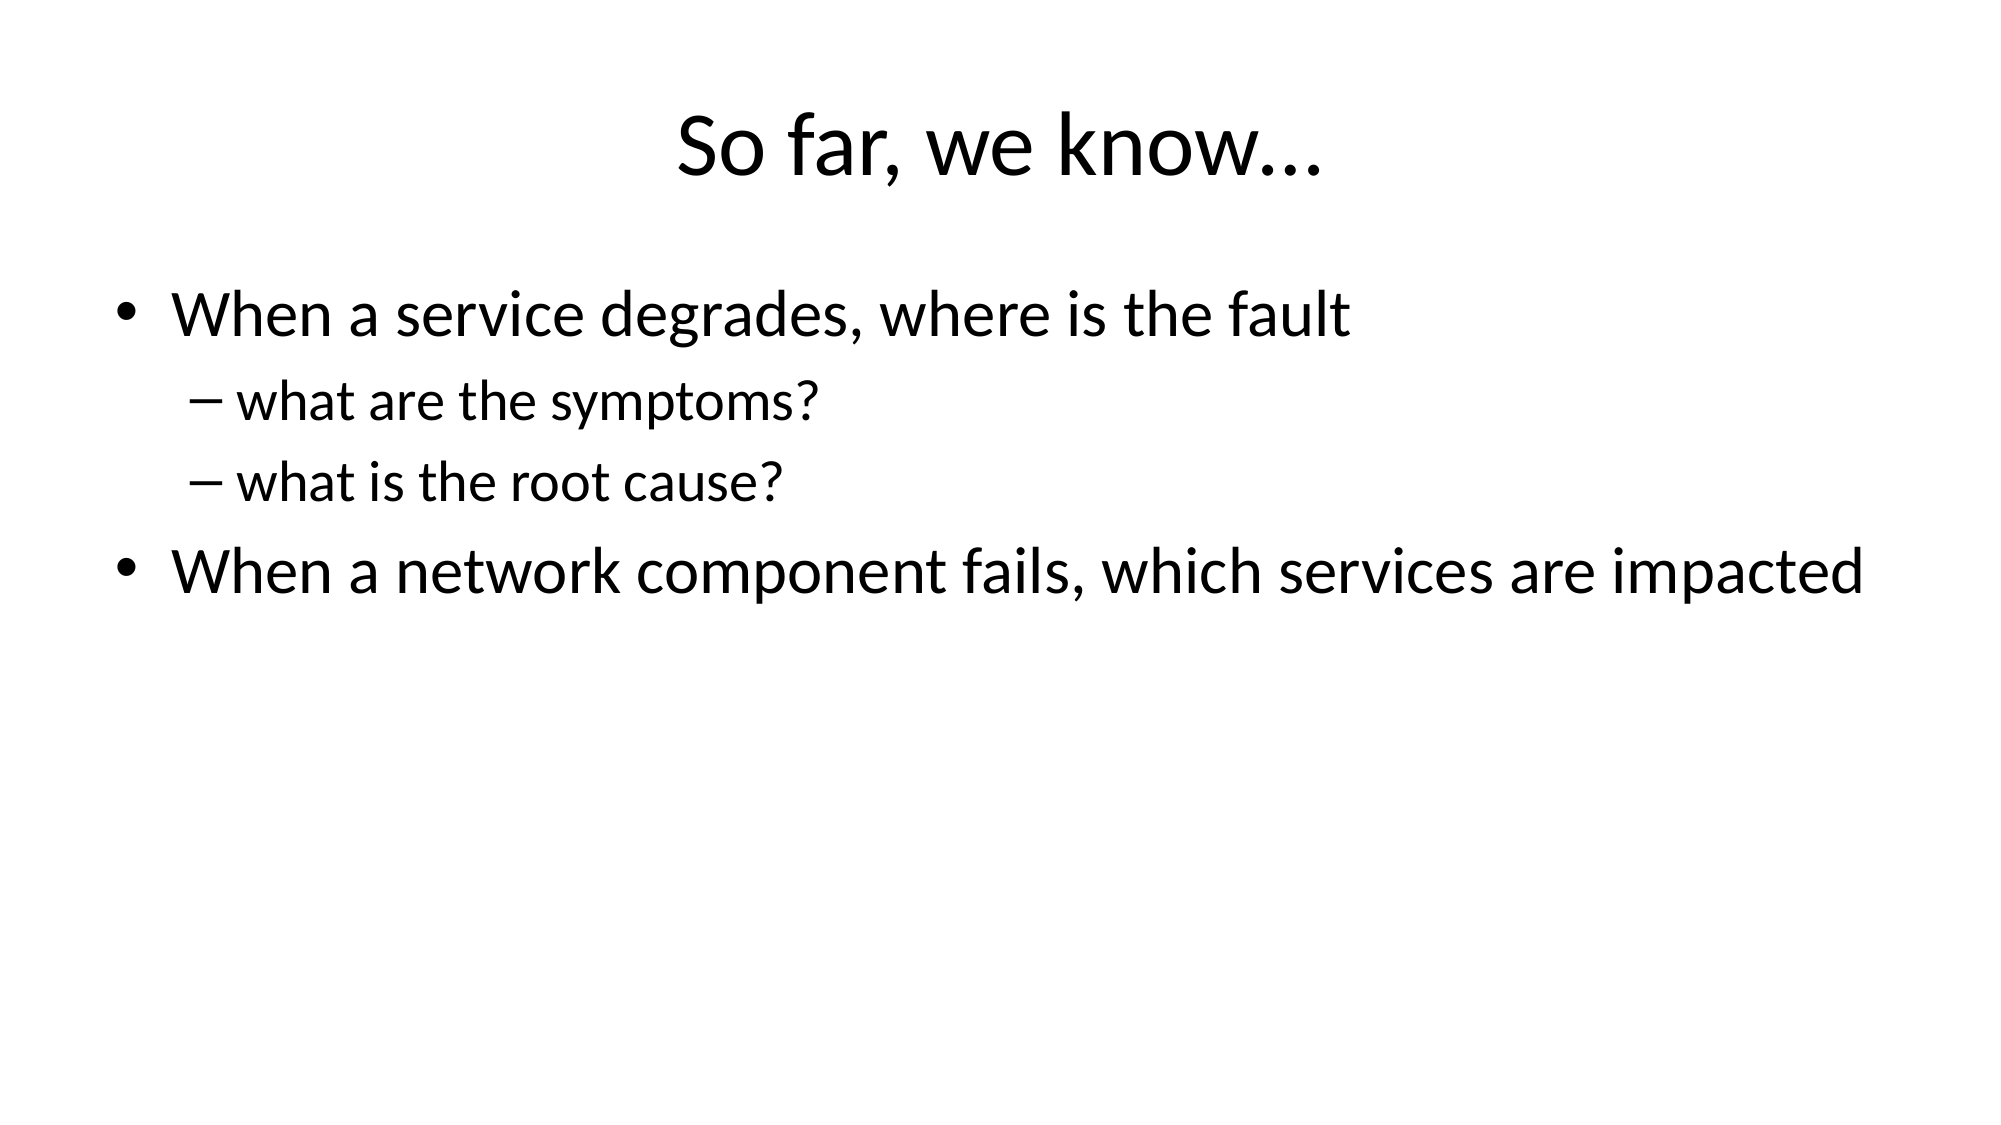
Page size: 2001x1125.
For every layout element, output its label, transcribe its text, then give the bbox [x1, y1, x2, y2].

list When a service degrades, where is the fault what are the symptoms? what is the root cause? When a network component fails, which services are impacted [99, 262, 1900, 1005]
title So far, we know… [99, 45, 1900, 233]
